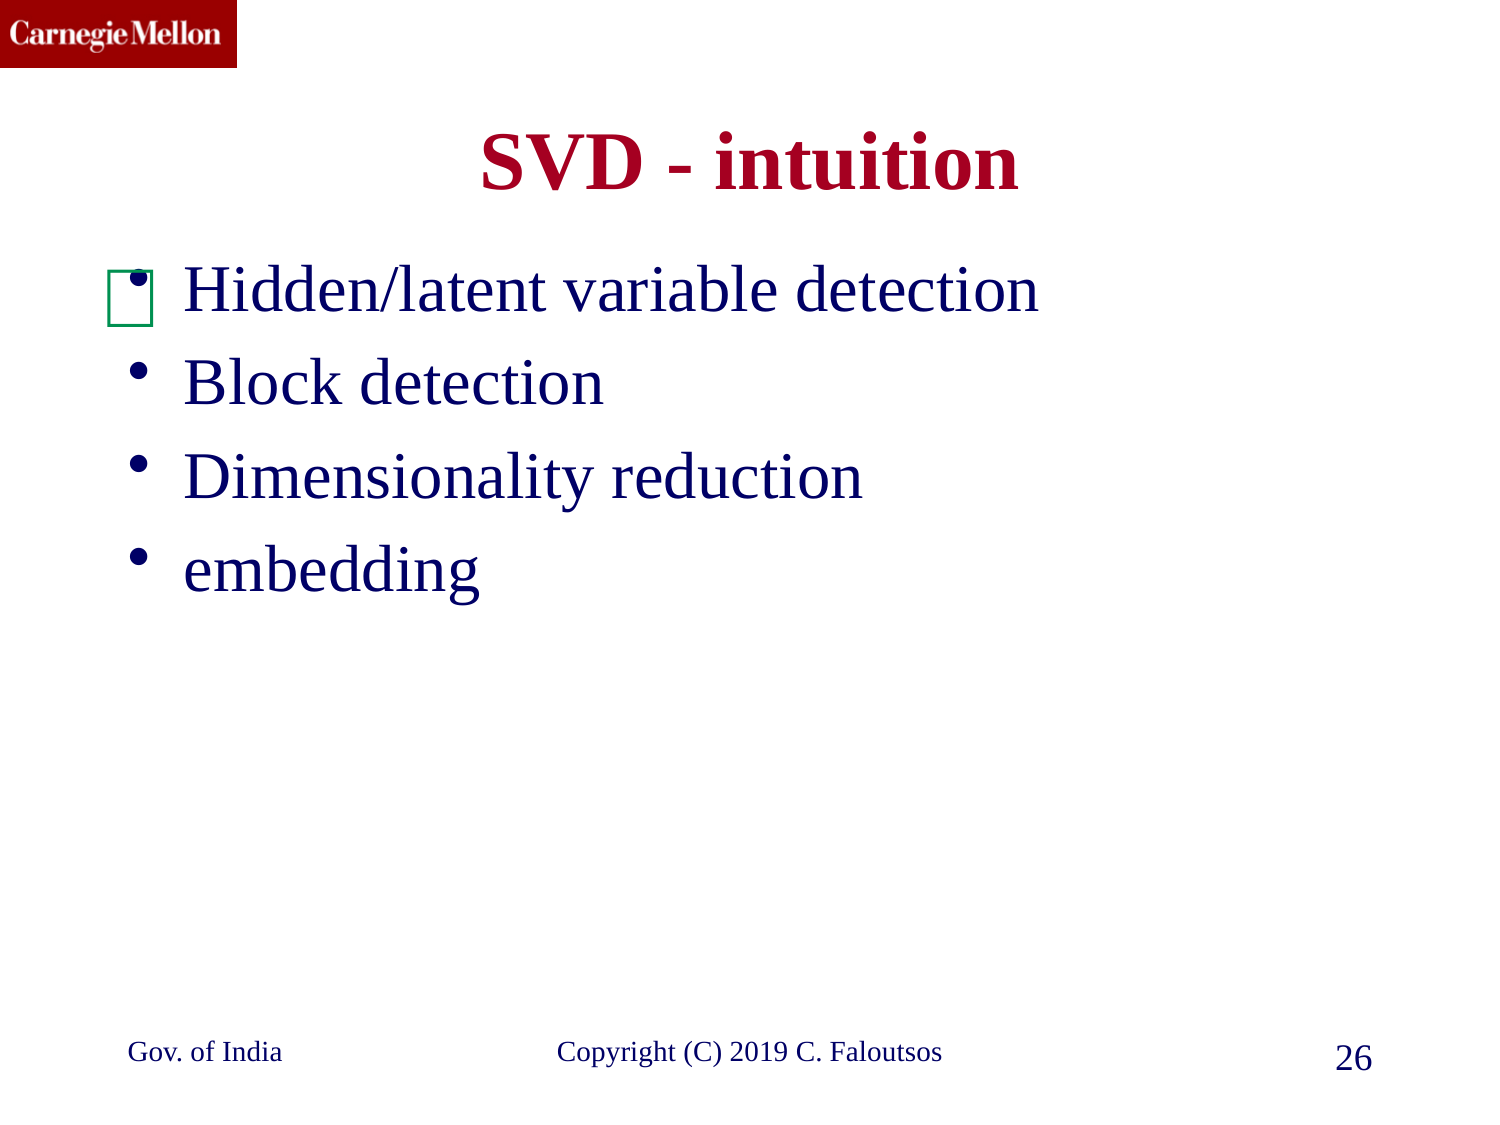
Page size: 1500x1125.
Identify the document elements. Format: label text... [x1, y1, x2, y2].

list Hidden/latent variable detection Block detection Dimensionality reduction embedding [112, 237, 1388, 1001]
slide_number Gov. of India [112, 1024, 426, 1101]
picture [0, 0, 237, 68]
footer Copyright (C) 2019 C. Faloutsos [512, 1024, 988, 1101]
title SVD - intuition [112, 99, 1388, 213]
text_box ✅ [85, 236, 178, 352]
slide_number 26 [1074, 1024, 1388, 1101]
